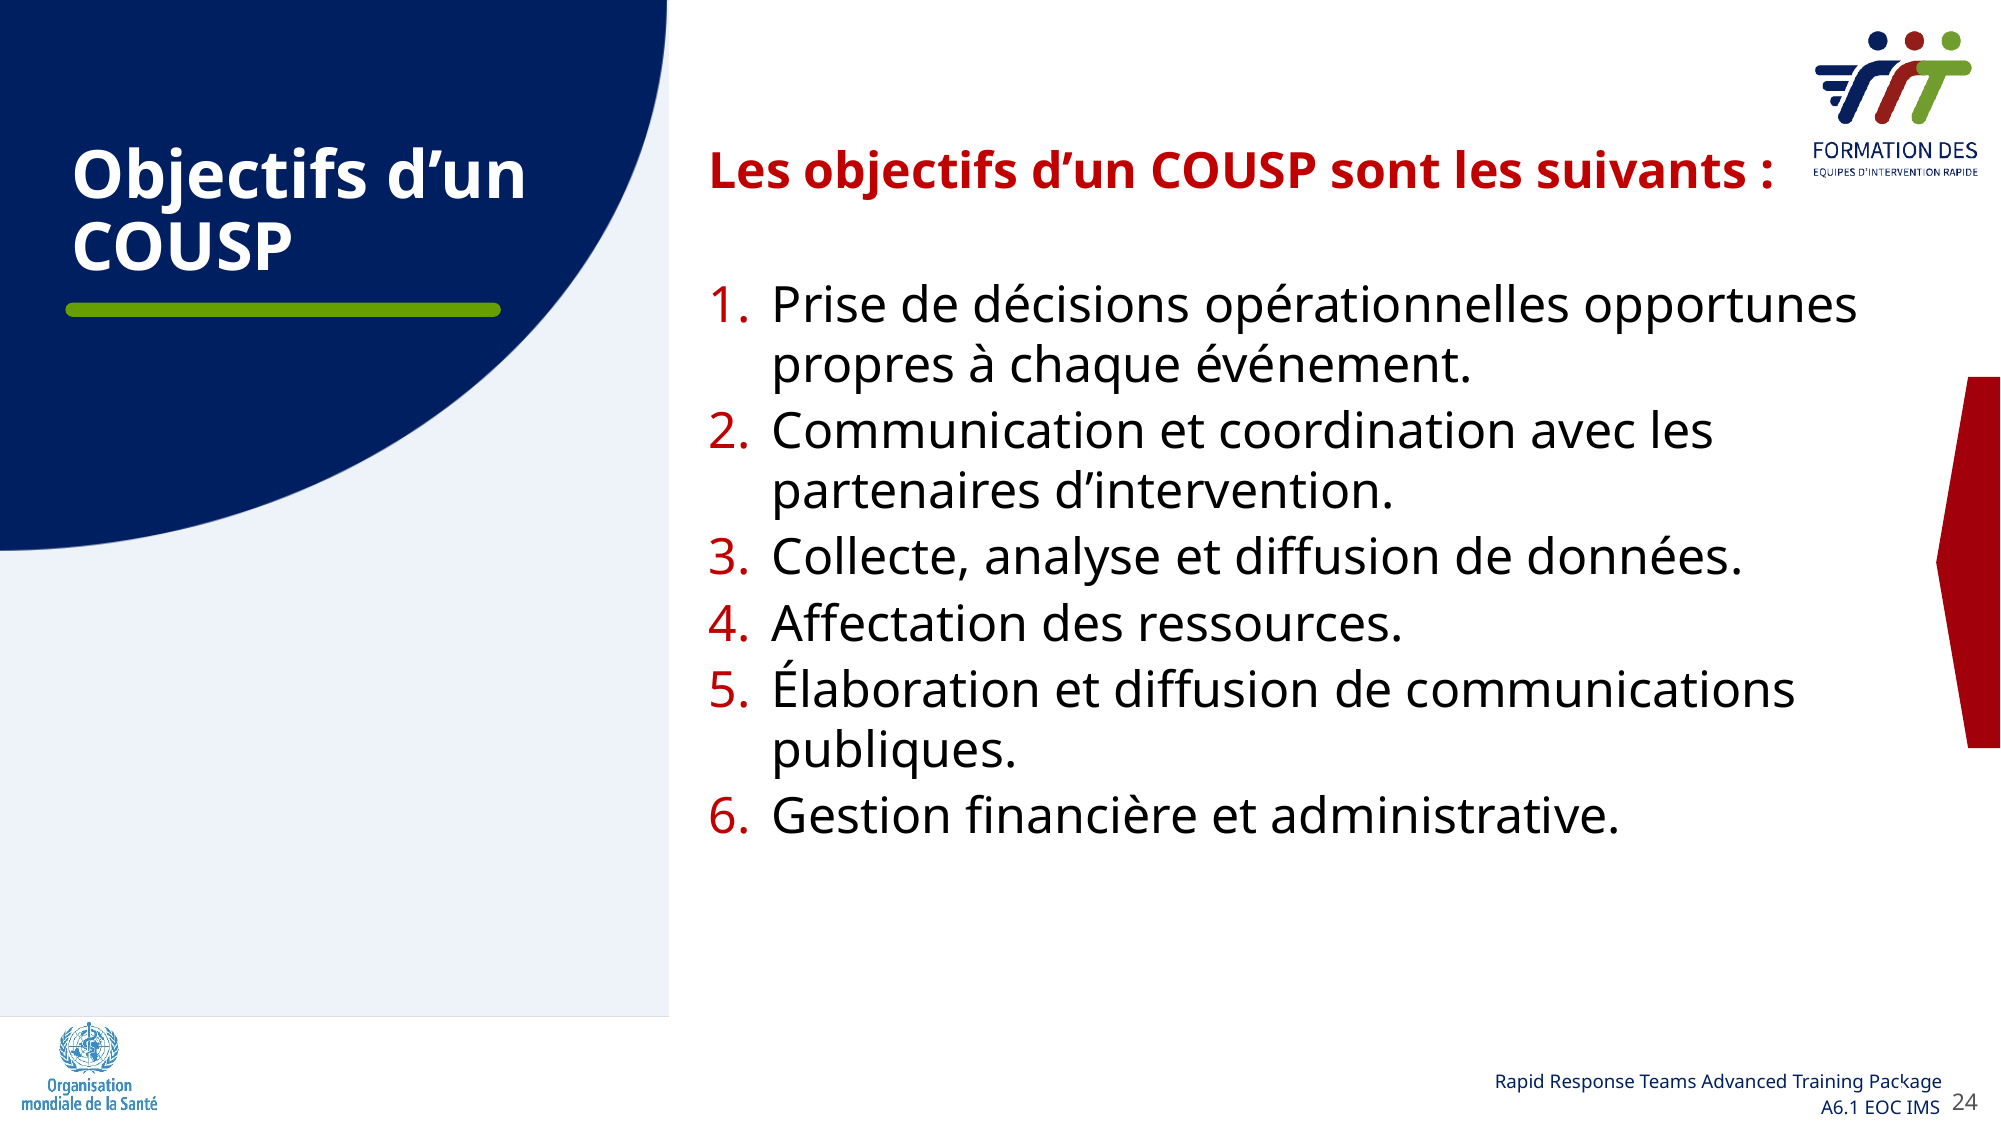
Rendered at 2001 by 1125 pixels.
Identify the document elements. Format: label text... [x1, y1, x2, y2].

text_box [65, 302, 501, 317]
slide_number 24 [1882, 1037, 1930, 1092]
picture [0, 0, 669, 1018]
title Objectifs d’un COUSP [63, 54, 549, 373]
picture [20, 1020, 158, 1111]
list Les objectifs d’un COUSP sont les suivants : Prise de décisions opérationnelles opportunes propres à chaque événement. Communication et coordination avec les partenaires d’intervention. Collecte, analyse et diffusion de données. Affectation des ressources. Élaboration et diffusion de communications publiques. Gestion financière et administrative. [700, 137, 1903, 1049]
picture [1813, 30, 1978, 178]
